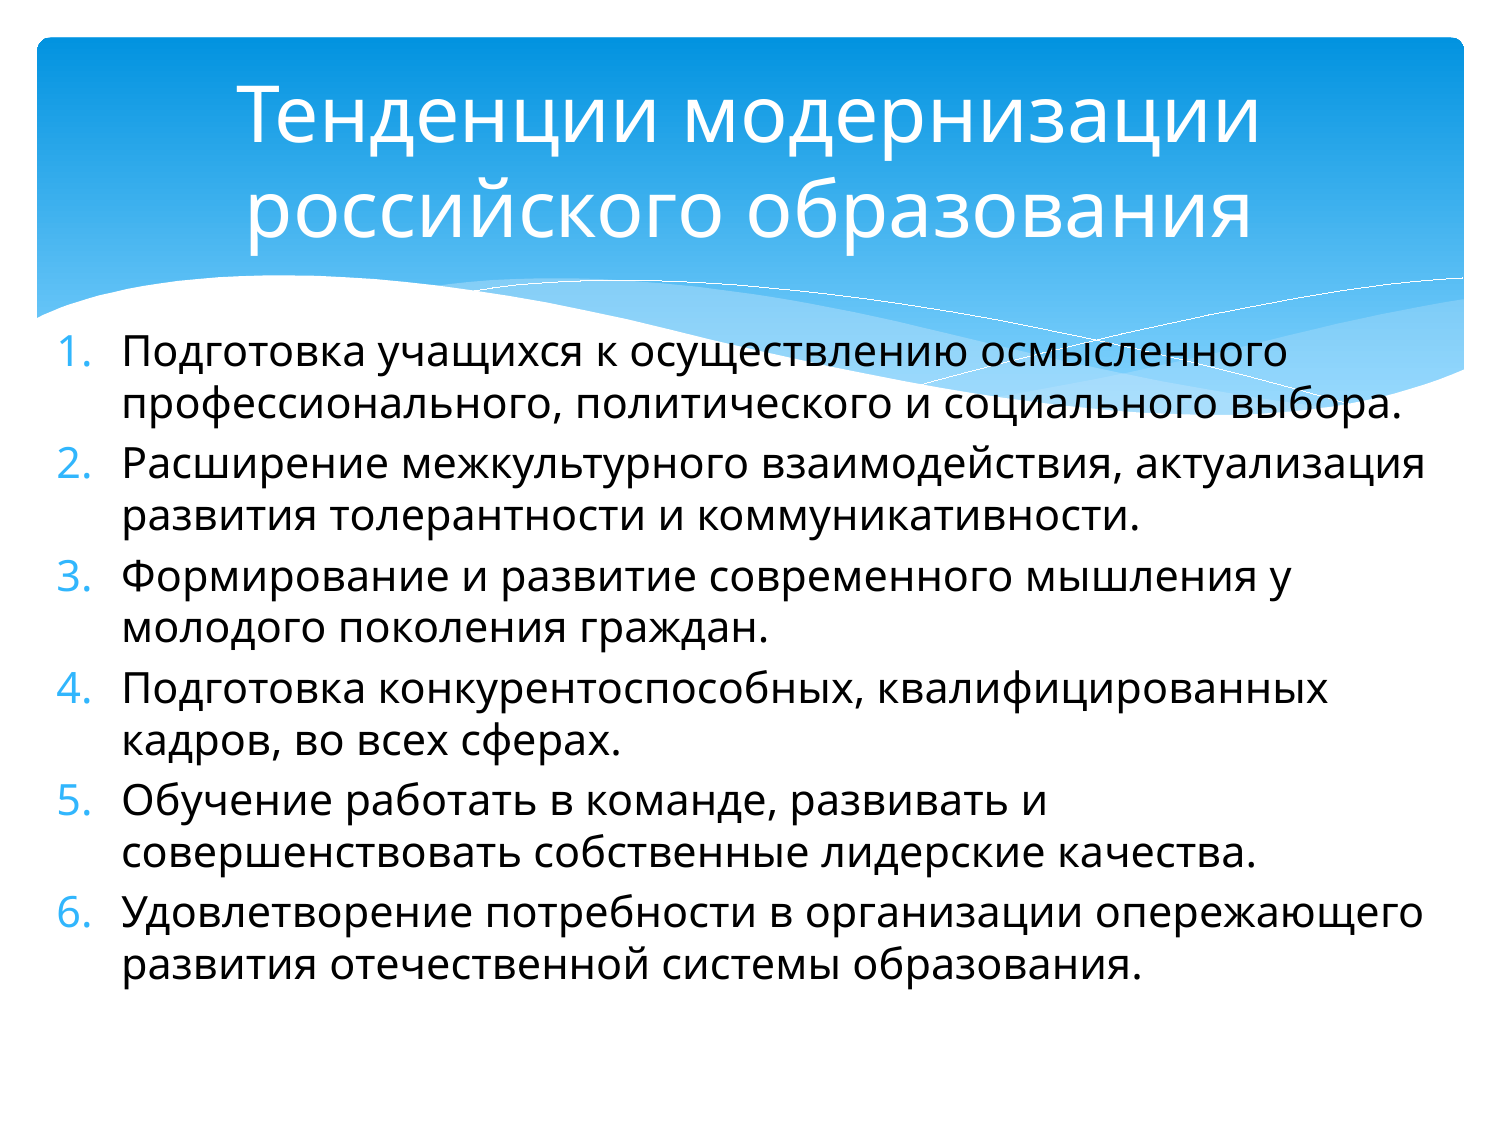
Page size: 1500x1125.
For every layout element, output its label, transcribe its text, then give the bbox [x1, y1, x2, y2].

list Подготовка учащихся к осуществлению осмысленного профессионального, политического и социального выбора. Расширение межкультурного взаимодействия, актуализация развития толерантности и коммуникативности. Формирование и развитие современного мышления у молодого поколения граждан. Подготовка конкурентоспособных, квалифицированных кадров, во всех сферах. Обучение работать в команде, развивать и совершенствовать собственные лидерские качества. Удовлетворение потребности в организации опережающего развития отечественной системы образования. [41, 267, 1459, 1106]
title Тенденции модернизации российского образования [75, 55, 1425, 261]
